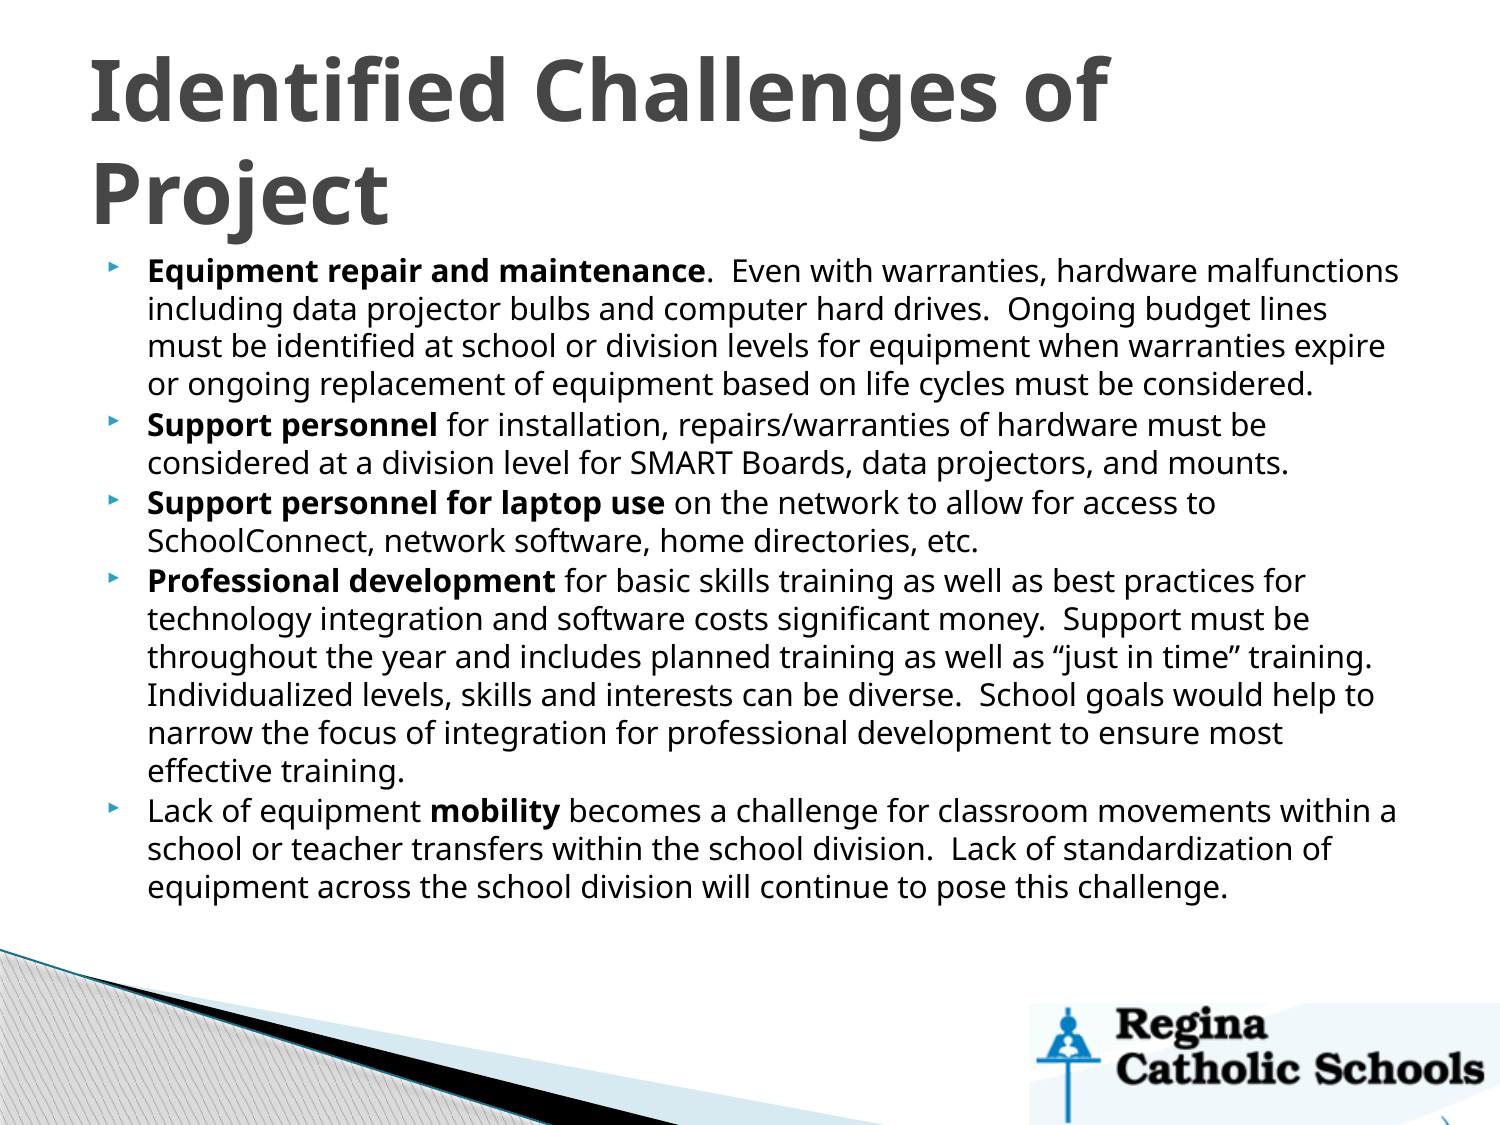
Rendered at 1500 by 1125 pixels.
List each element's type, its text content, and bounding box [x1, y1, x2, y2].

title Identified Challenges of Project [75, 45, 1425, 233]
list Equipment repair and maintenance. Even with warranties, hardware malfunctions including data projector bulbs and computer hard drives. Ongoing budget lines must be identified at school or division levels for equipment when warranties expire or ongoing replacement of equipment based on life cycles must be considered. Support personnel for installation, repairs/warranties of hardware must be considered at a division level for SMART Boards, data projectors, and mounts. Support personnel for laptop use on the network to allow for access to SchoolConnect, network software, home directories, etc. Professional development for basic skills training as well as best practices for technology integration and software costs significant money. Support must be throughout the year and includes planned training as well as “just in time” training. Individualized levels, skills and interests can be diverse. School goals would help to narrow the focus of integration for professional development to ensure most effective training. Lack of equipment mobility becomes a challenge for classroom movements within a school or teacher transfers within the school division. Lack of standardization of equipment across the school division will continue to pose this challenge. [75, 243, 1425, 986]
picture [1029, 1002, 1500, 1125]
